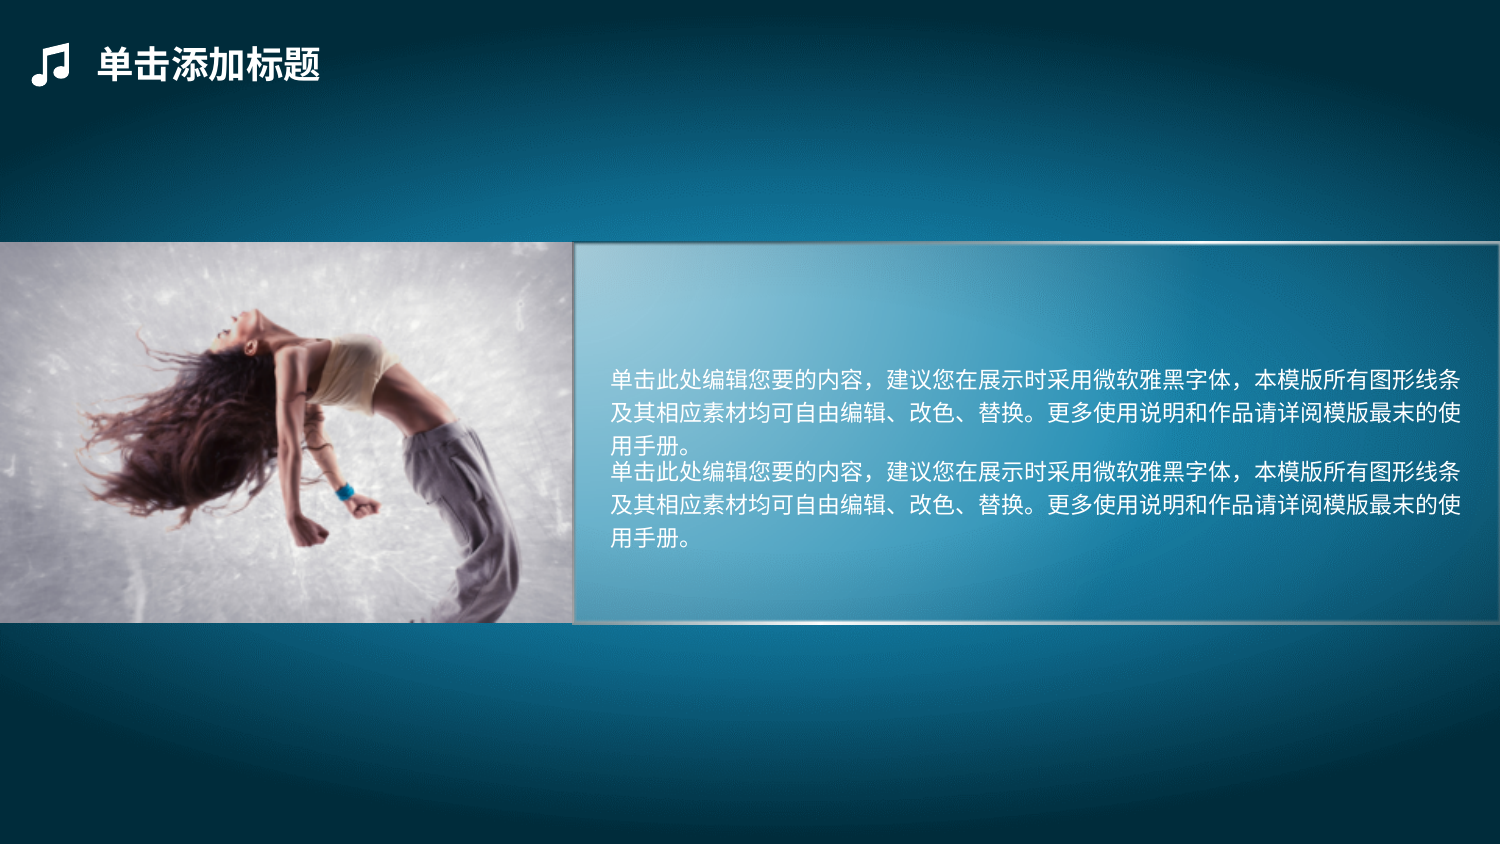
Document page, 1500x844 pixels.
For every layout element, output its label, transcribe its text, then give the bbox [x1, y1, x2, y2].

picture [0, 130, 1355, 721]
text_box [572, 241, 1500, 625]
text_box [31, 42, 69, 87]
text_box 单击添加标题 [96, 40, 352, 87]
